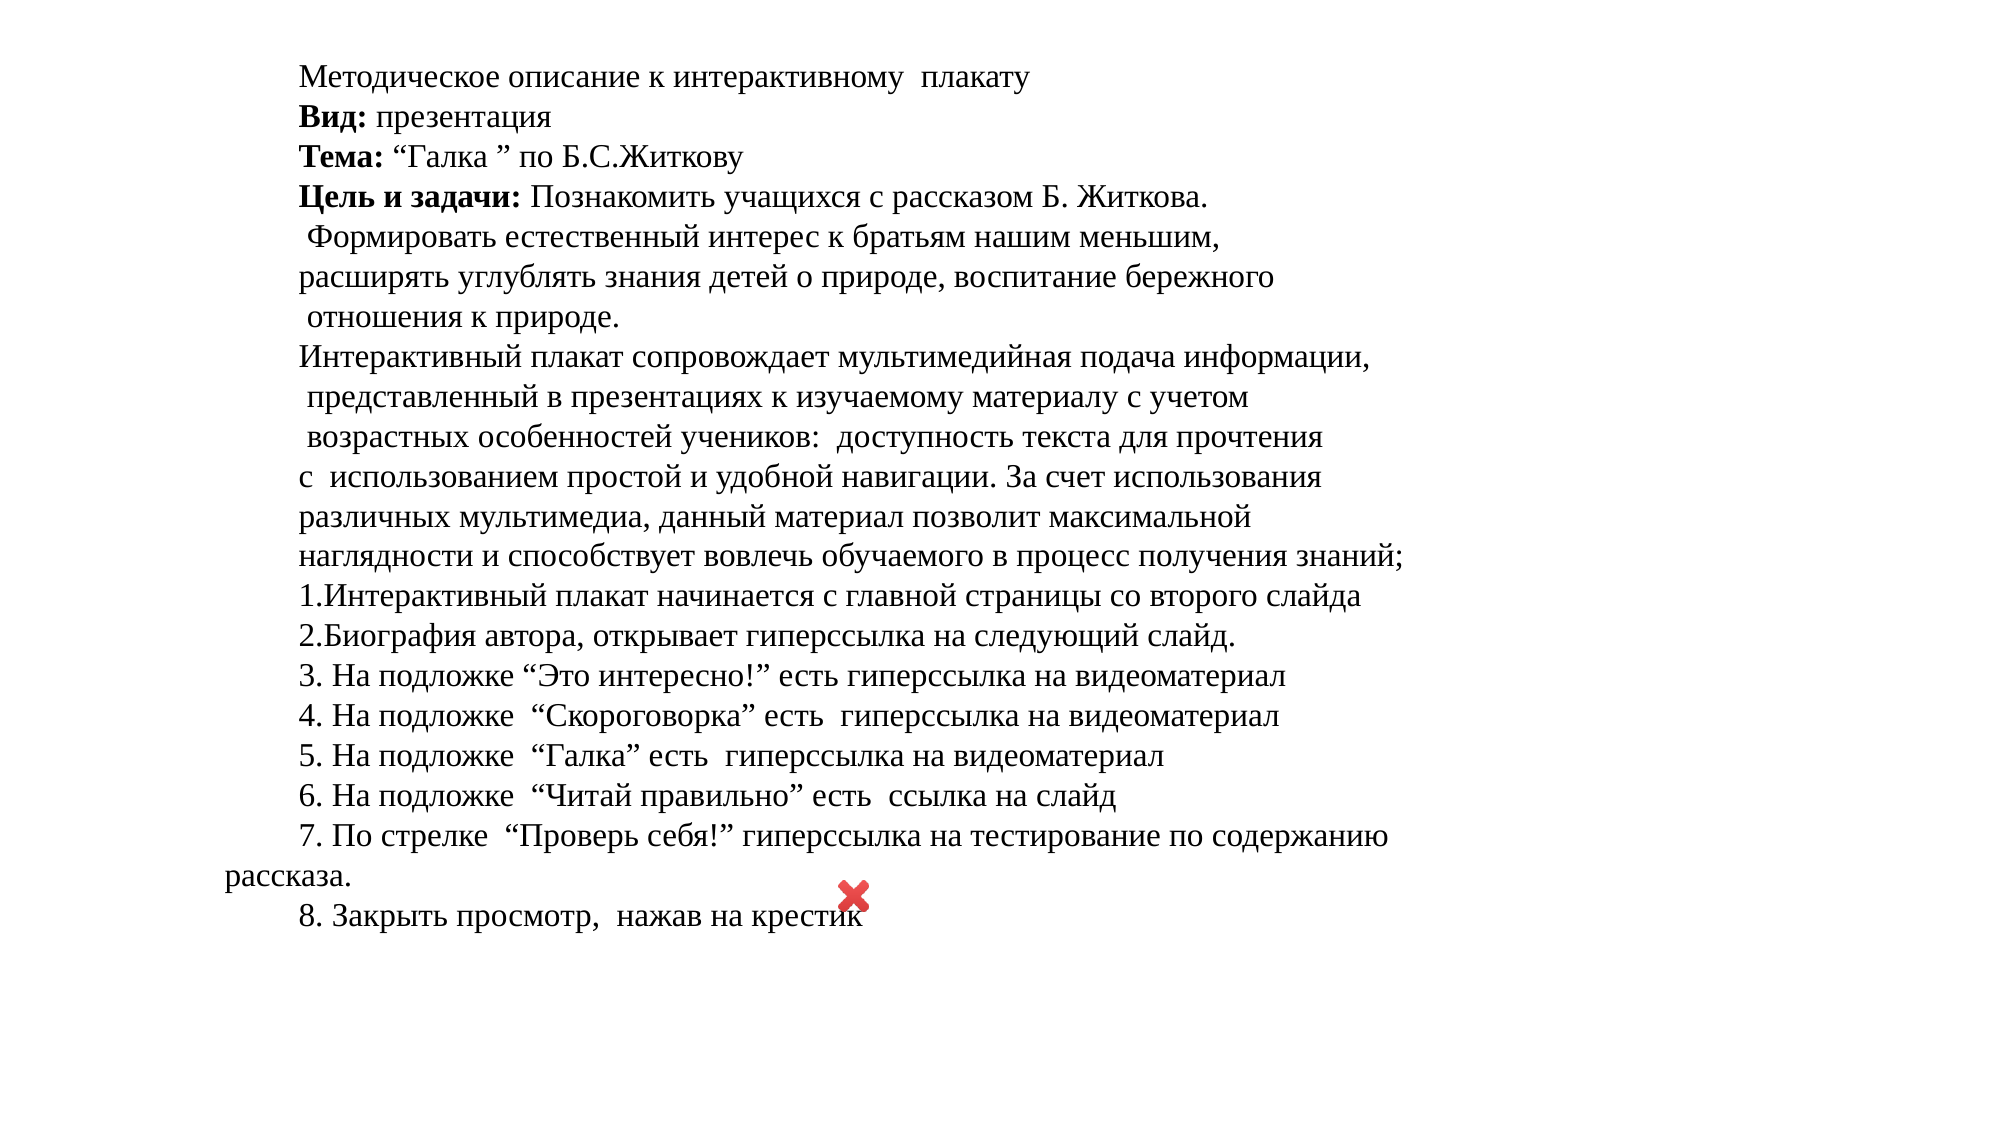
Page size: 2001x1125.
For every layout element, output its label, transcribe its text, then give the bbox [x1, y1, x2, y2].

text_box Методическое описание к интерактивному плакату Вид: презентация Тема: “Галка ” по Б.С.Житкову Цель и задачи: Познакомить учащихся с рассказом Б. Житкова. Формировать естественный интерес к братьям нашим меньшим, расширять углублять знания детей о природе, воспитание бережного отношения к природе. Интерактивный плакат сопровождает мультимедийная подача информации, представленный в презентациях к изучаемому материалу с учетом возрастных особенностей учеников: доступность текста для прочтения с использованием простой и удобной навигации. За счет использования различных мультимедиа, данный материал позволит максимальной наглядности и способствует вовлечь обучаемого в процесс получения знаний; 1.Интерактивный плакат начинается с главной страницы со второго слайда 2.Биография автора, открывает гиперссылка на следующий слайд. 3. На подложке “Это интересно!” есть гиперссылка на видеоматериал 4. На подложке “Скороговорка” есть гиперссылка на видеоматериал 5. На подложке “Галка” есть гиперссылка на видеоматериал 6. На подложке “Читай правильно” есть ссылка на слайд 7. По стрелке “Проверь себя!” гиперссылка на тестирование по содержанию рассказа. 8. Закрыть просмотр, нажав на крестик [209, 67, 1468, 921]
picture [838, 880, 870, 912]
